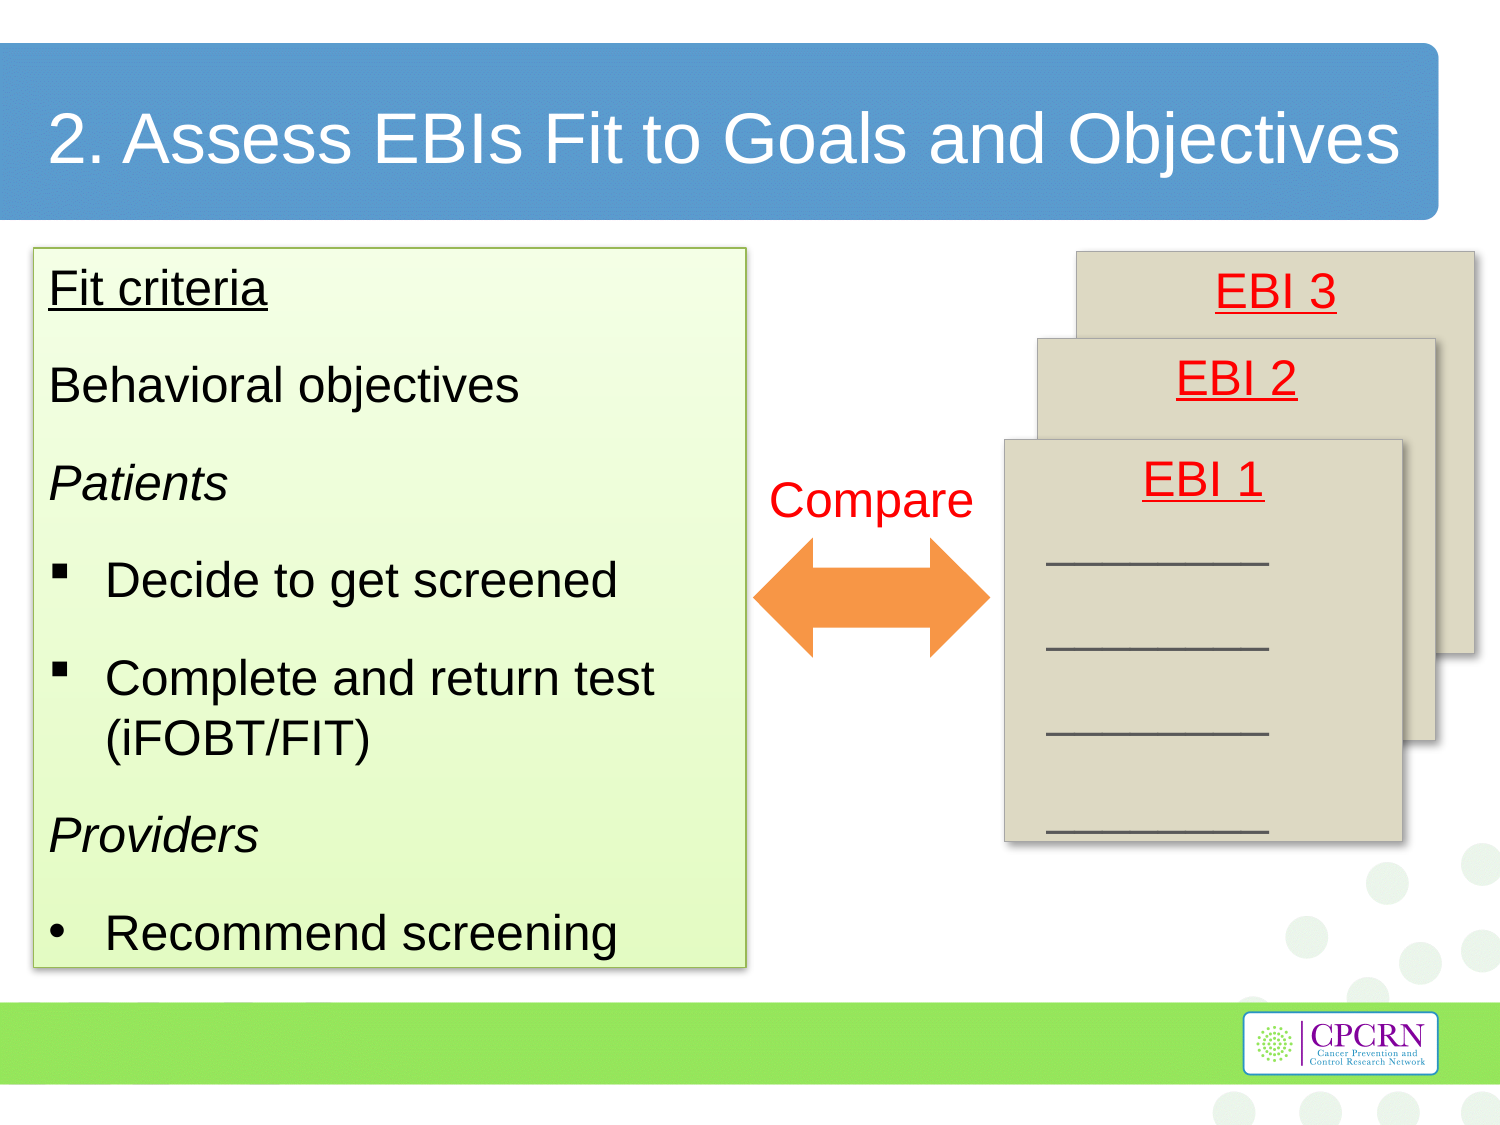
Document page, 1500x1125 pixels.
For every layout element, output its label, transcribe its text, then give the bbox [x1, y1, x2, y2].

title 2. Assess EBIs Fit to Goals and Objectives [32, 45, 1438, 225]
text_box Fit criteria Behavioral objectives Patients Decide to get screened Complete and return test (iFOBT/FIT) Providers Recommend screening [33, 247, 747, 968]
text_box EBI 1 ________ ________ ________ ________ [1004, 439, 1403, 842]
text_box EBI 3 ________ ________ ________ [1076, 251, 1475, 654]
text_box EBI 2 ________ ________ ________ ________ [1037, 338, 1436, 741]
text_box Compare [754, 460, 992, 536]
picture [0, 0, 1500, 1125]
text_box [750, 536, 993, 660]
